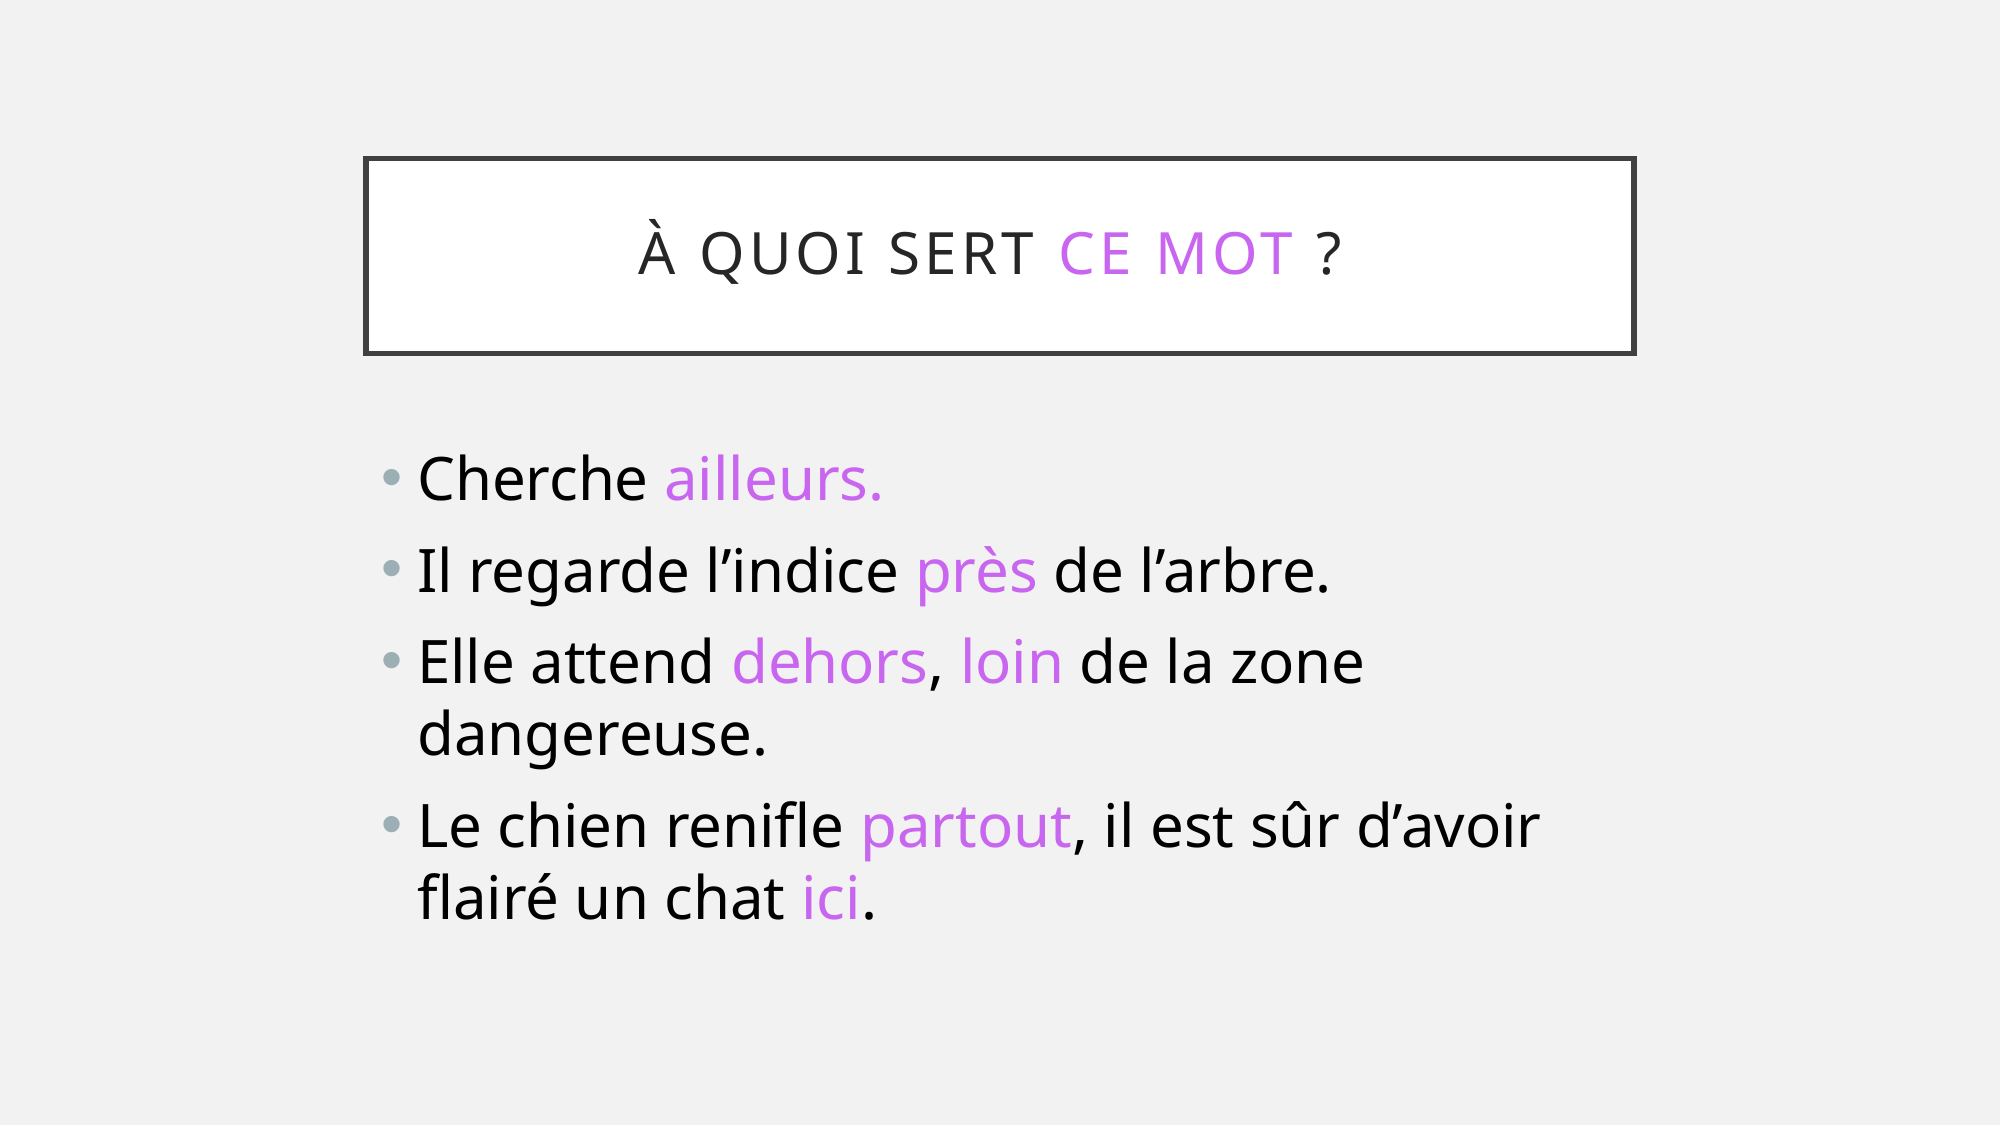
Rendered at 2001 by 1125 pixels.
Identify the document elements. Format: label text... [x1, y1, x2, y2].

list Cherche ailleurs. Il regarde l’indice près de l’arbre. Elle attend dehors, loin de la zone dangereuse. Le chien renifle partout, il est sûr d’avoir flairé un chat ici. [366, 432, 1634, 942]
title À quoi sert ce mot ? [363, 156, 1637, 356]
